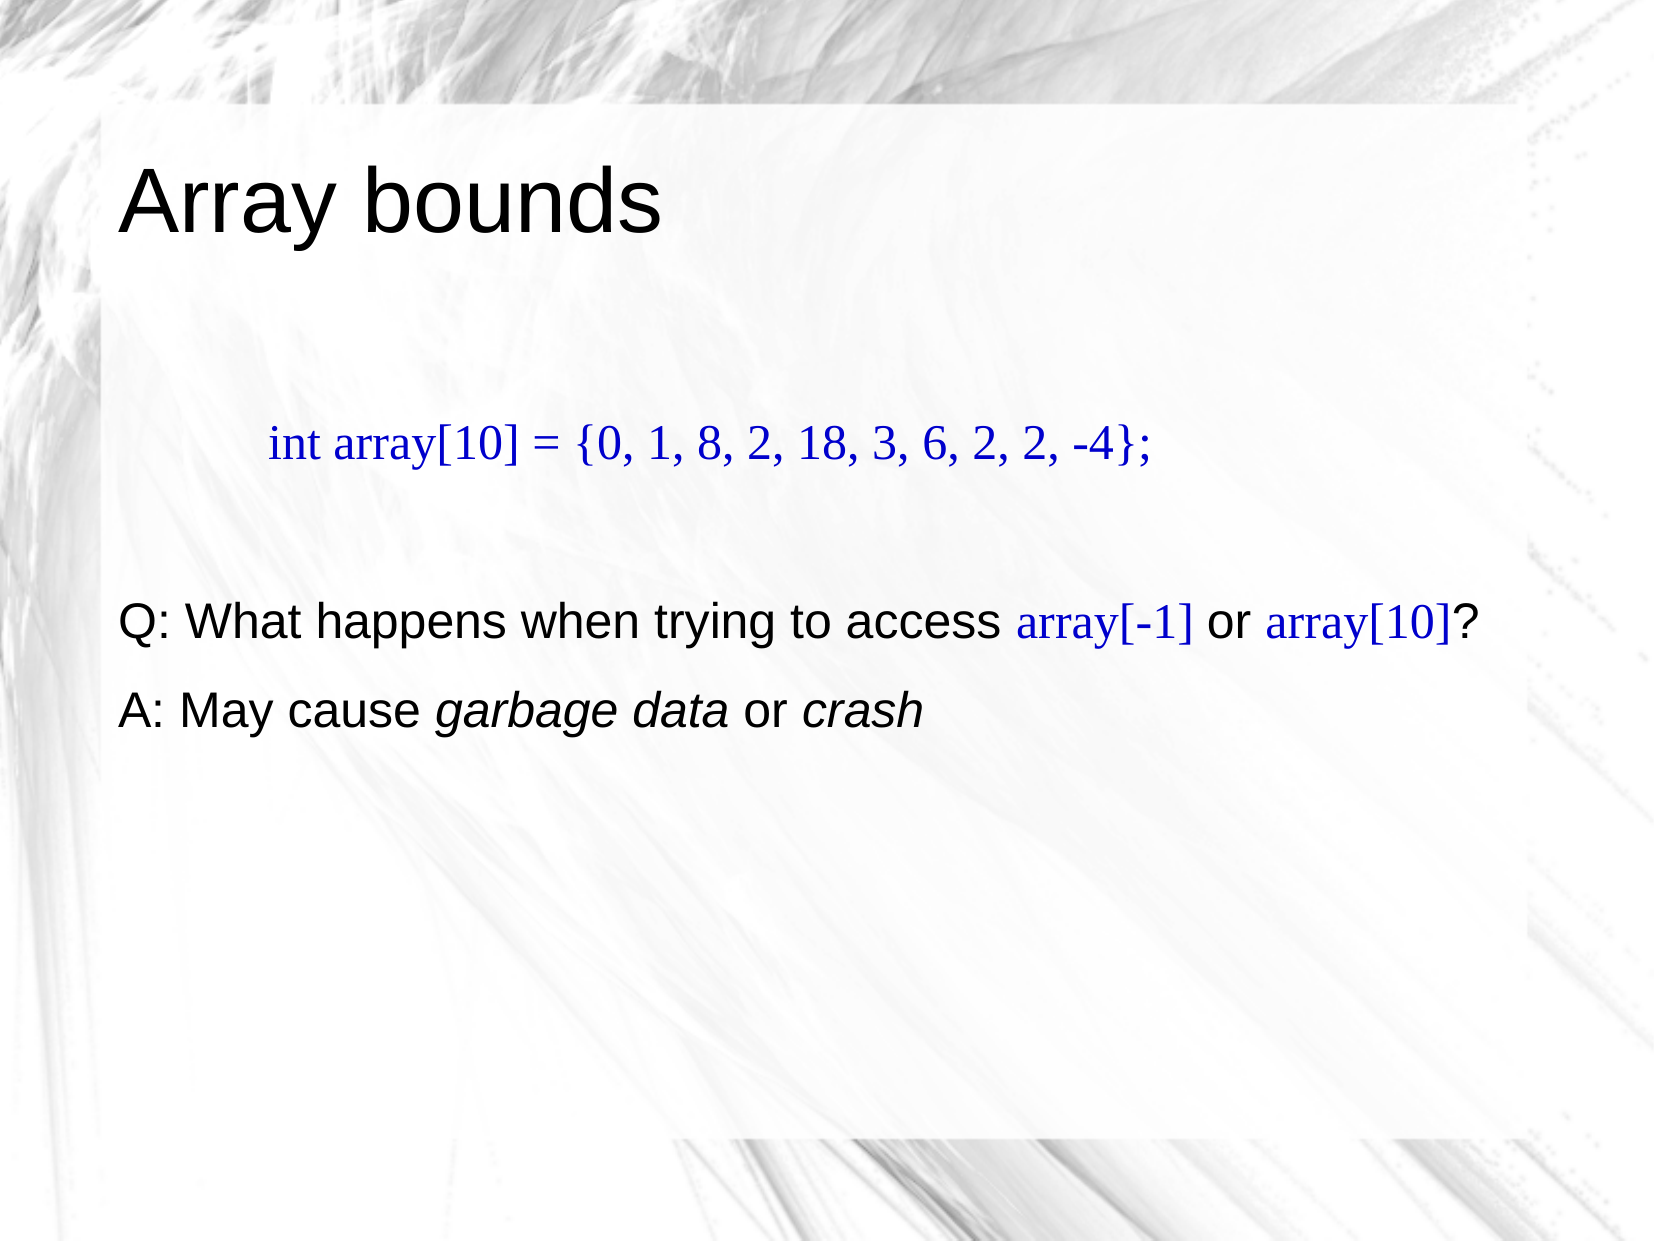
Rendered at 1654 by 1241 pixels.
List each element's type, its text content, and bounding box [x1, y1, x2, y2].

title Array bounds [118, 112, 1506, 281]
picture [0, 0, 1654, 1241]
list int array[10] = {0, 1, 8, 2, 18, 3, 6, 2, 2, -4}; Q: What happens when trying to access array[-1] or array[10]? A: May cause garbage data or crash [118, 319, 1571, 1109]
